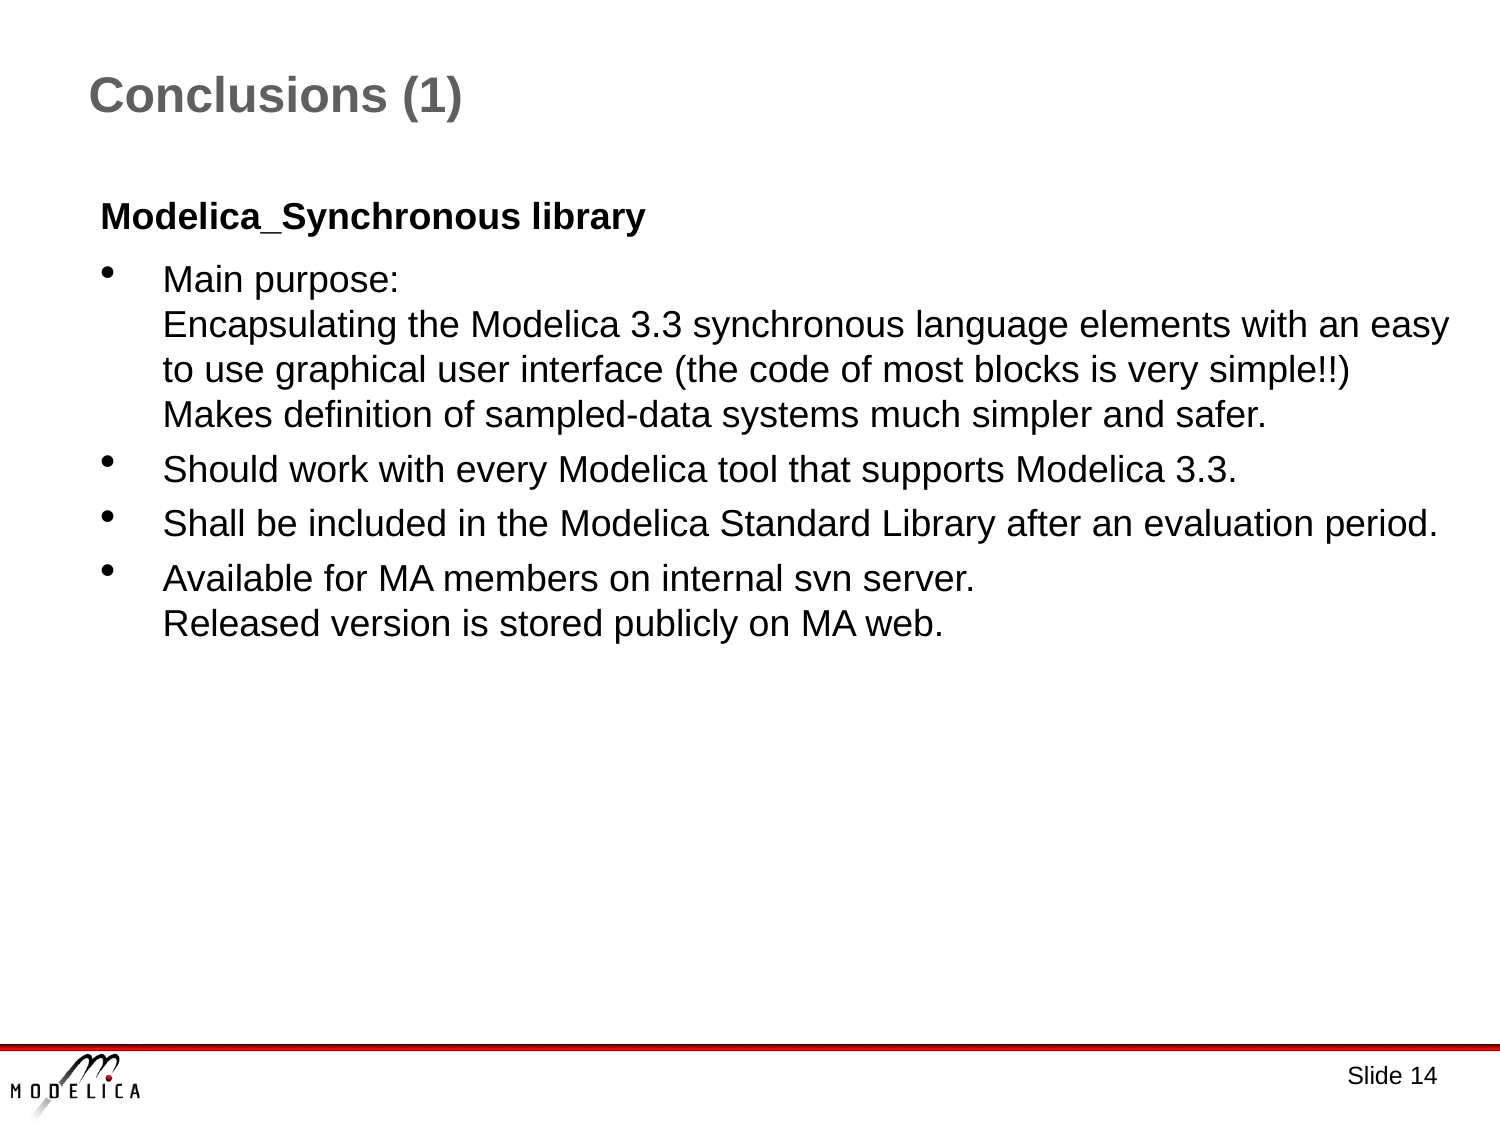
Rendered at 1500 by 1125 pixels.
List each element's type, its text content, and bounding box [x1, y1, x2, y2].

list Main purpose: Encapsulating the Modelica 3.3 synchronous language elements with an easy to use graphical user interface (the code of most blocks is very simple!!) Makes definition of sampled-data systems much simpler and safer. Should work with every Modelica tool that supports Modelica 3.3. Shall be included in the Modelica Standard Library after an evaluation period. Available for MA members on internal svn server. Released version is stored publicly on MA web. [100, 255, 1459, 717]
text_box Modelica_Synchronous library [85, 184, 662, 245]
title Conclusions (1) [88, 62, 1438, 201]
picture [0, 1044, 1500, 1125]
